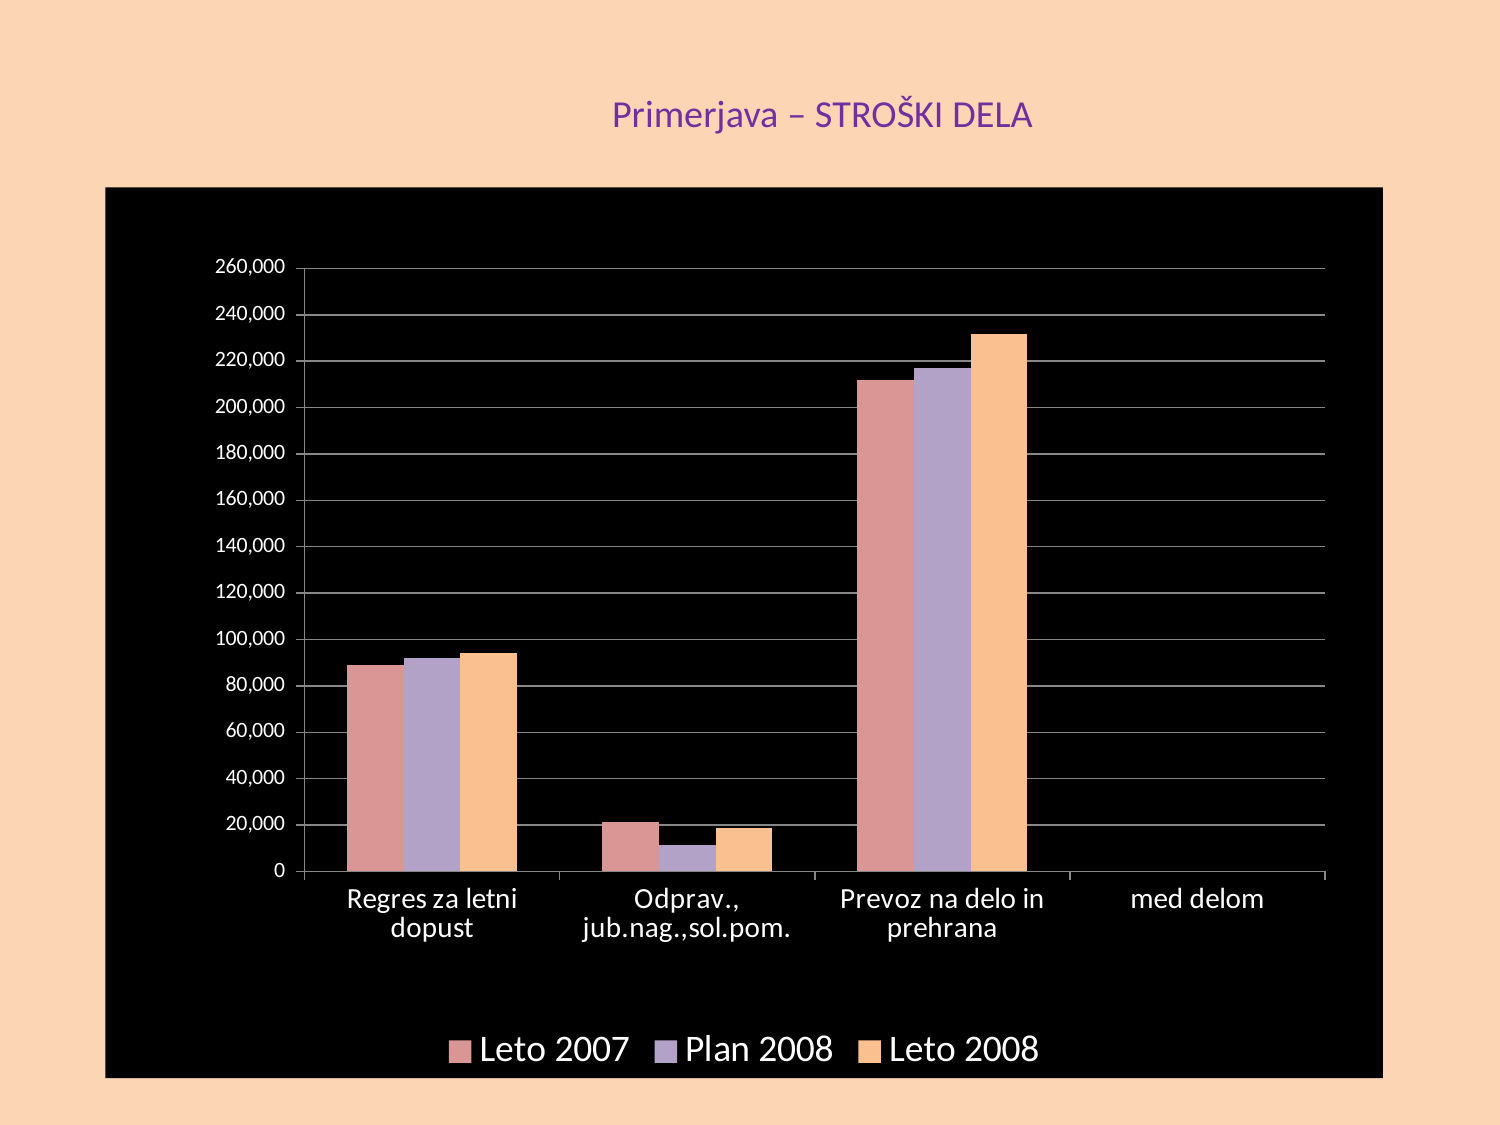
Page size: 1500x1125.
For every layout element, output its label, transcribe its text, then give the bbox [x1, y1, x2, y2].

chart [105, 187, 1383, 1079]
title Primerjava – STROŠKI DELA [257, 82, 1388, 193]
